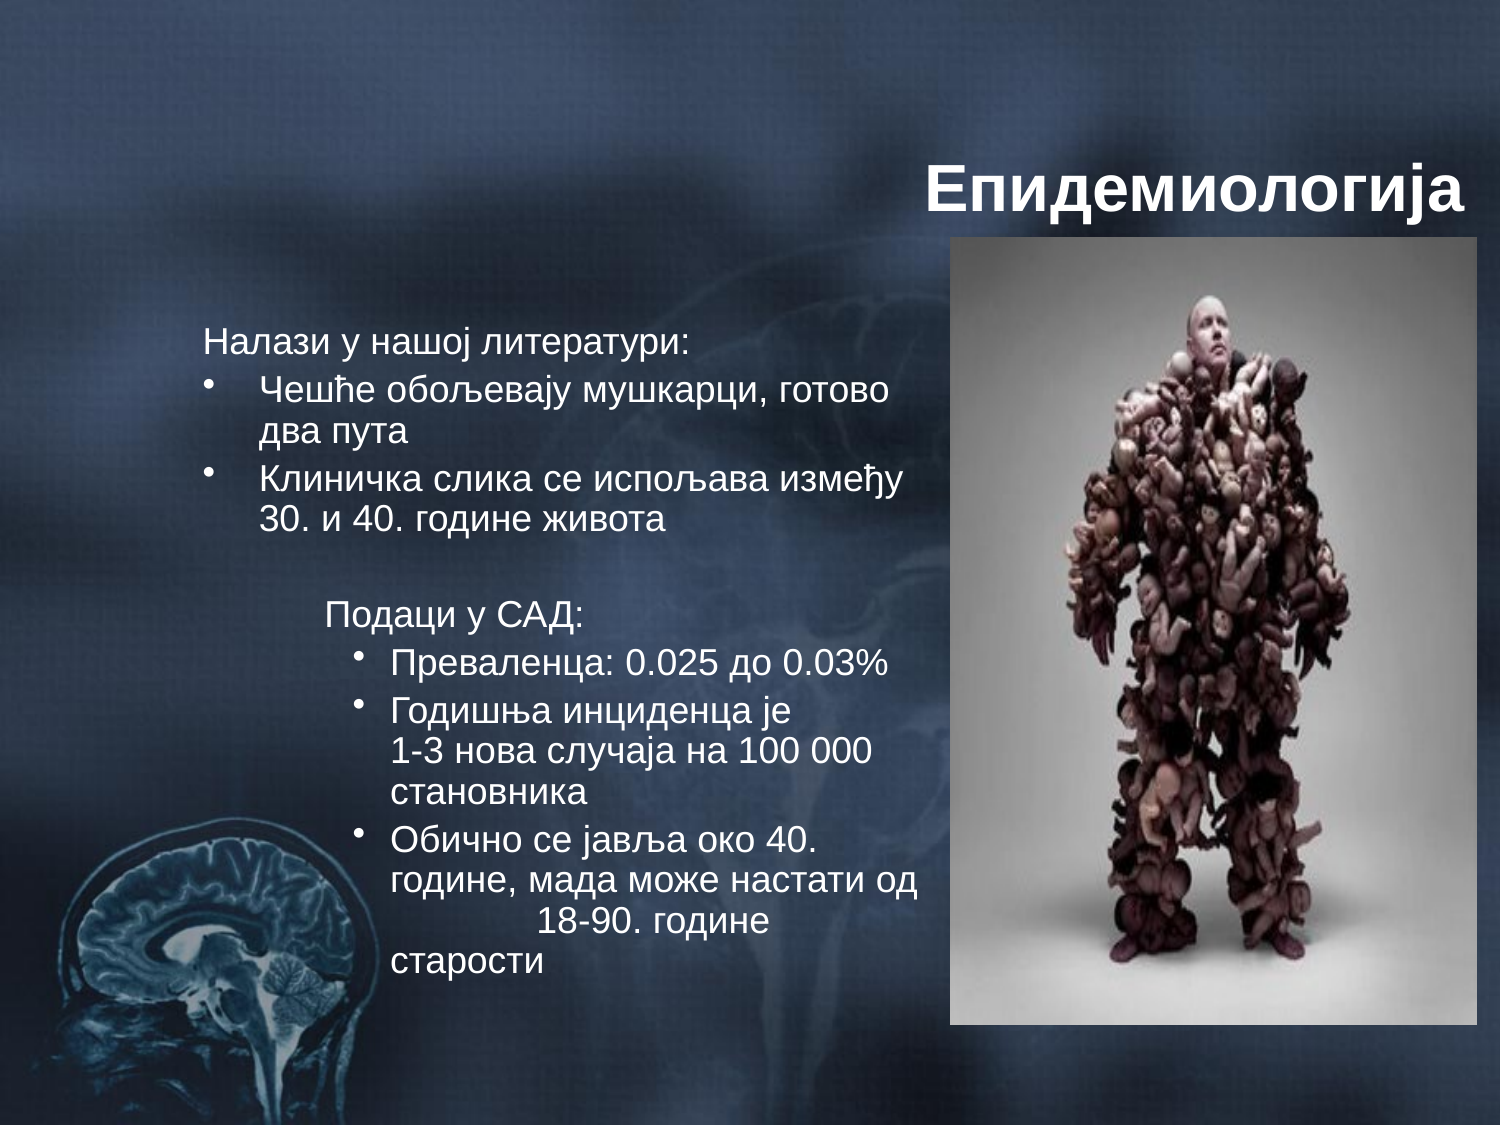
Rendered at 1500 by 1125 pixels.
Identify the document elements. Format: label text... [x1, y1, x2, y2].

title Епидемиологија [443, 44, 1480, 233]
list Налази у нашој литератури: Чешће обољевају мушкарци, готово два пута Клиничка слика се испољава између 30. и 40. године живота Подаци у САД: Преваленца: 0.025 до 0.03% Годишња инциденца је 1-3 нова случаја на 100 000 становника Обично се јавља око 40. године, мада може настати од 18-90. године старости [187, 262, 944, 1006]
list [949, 237, 1477, 1026]
picture [0, 0, 1500, 1125]
